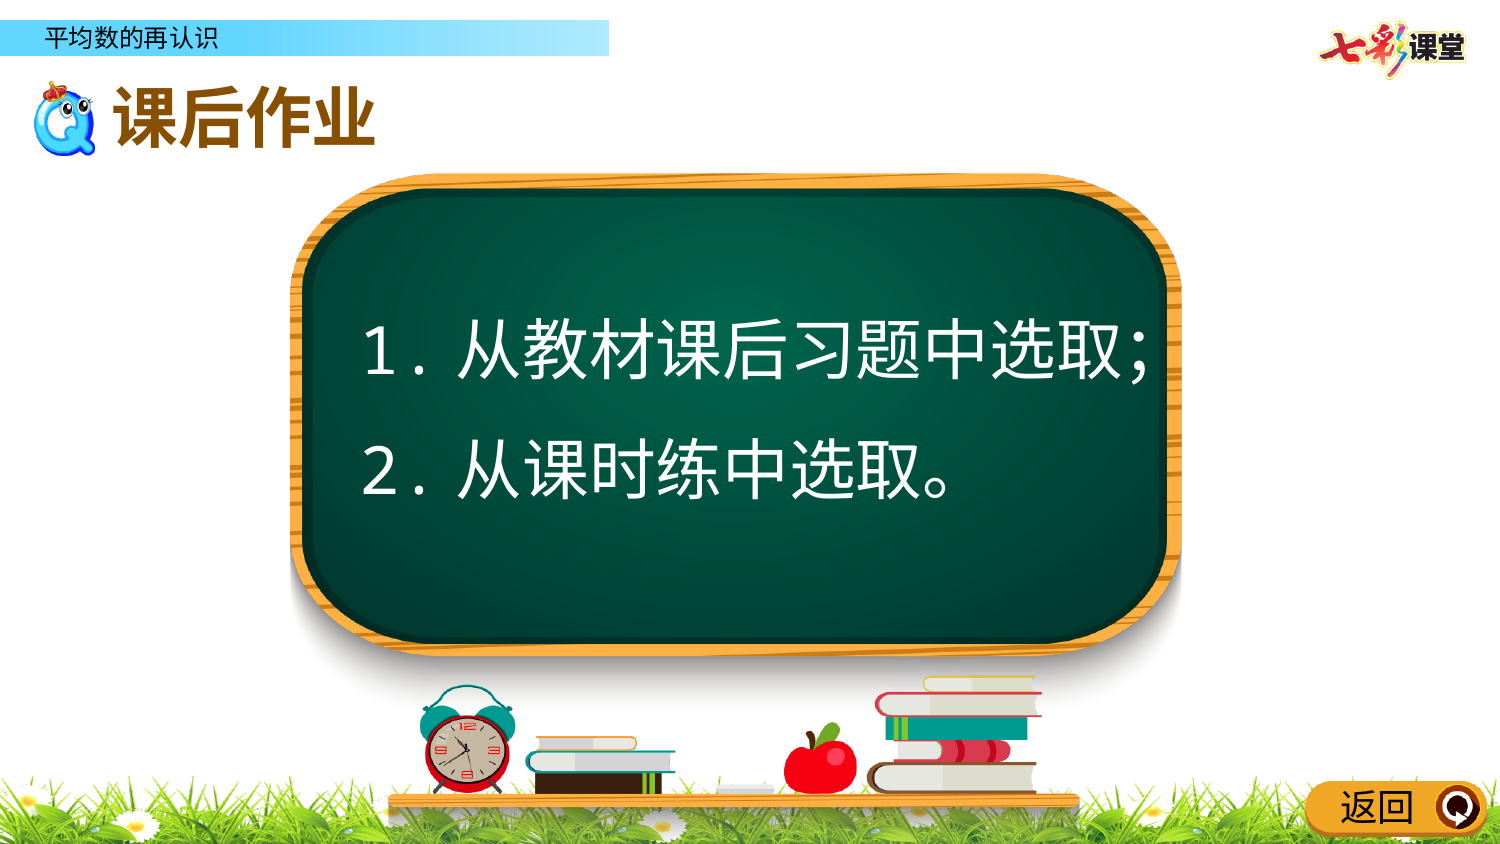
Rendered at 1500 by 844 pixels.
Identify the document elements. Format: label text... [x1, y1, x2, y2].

text_box 课后作业 [100, 69, 404, 161]
picture [1316, 20, 1468, 80]
picture [34, 80, 96, 157]
picture [0, 173, 1500, 844]
